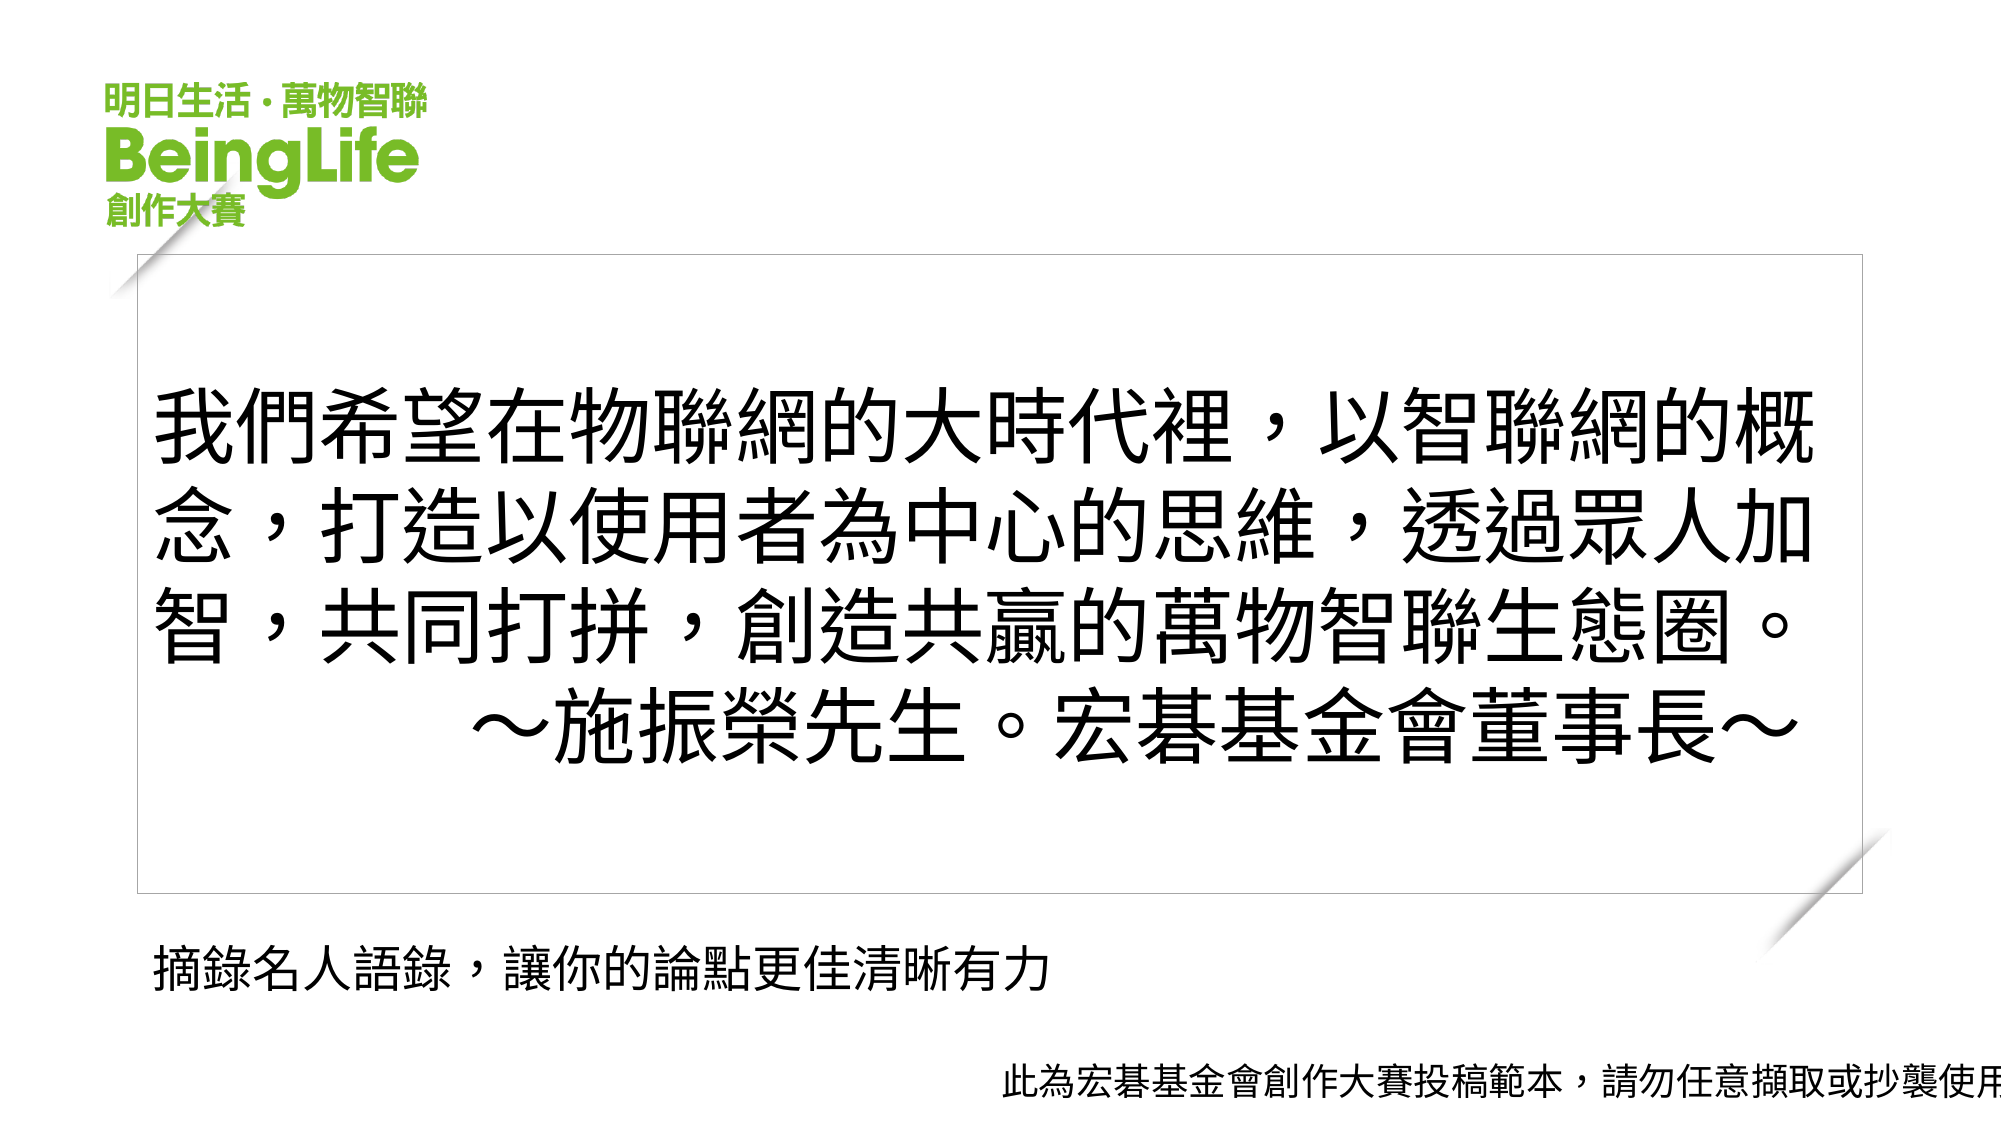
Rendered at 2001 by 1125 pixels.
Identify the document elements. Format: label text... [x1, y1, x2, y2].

picture [1755, 828, 1892, 965]
text_box 摘錄名人語錄，讓你的論點更佳清晰有力 [137, 937, 1863, 1085]
picture [105, 82, 427, 299]
title 我們希望在物聯網的大時代裡，以智聯網的概念，打造以使用者為中心的思維，透過眾人加智，共同打拼，創造共贏的萬物智聯生態圈。 ～施振榮先生。宏碁基金會董事長～ [137, 254, 1863, 894]
